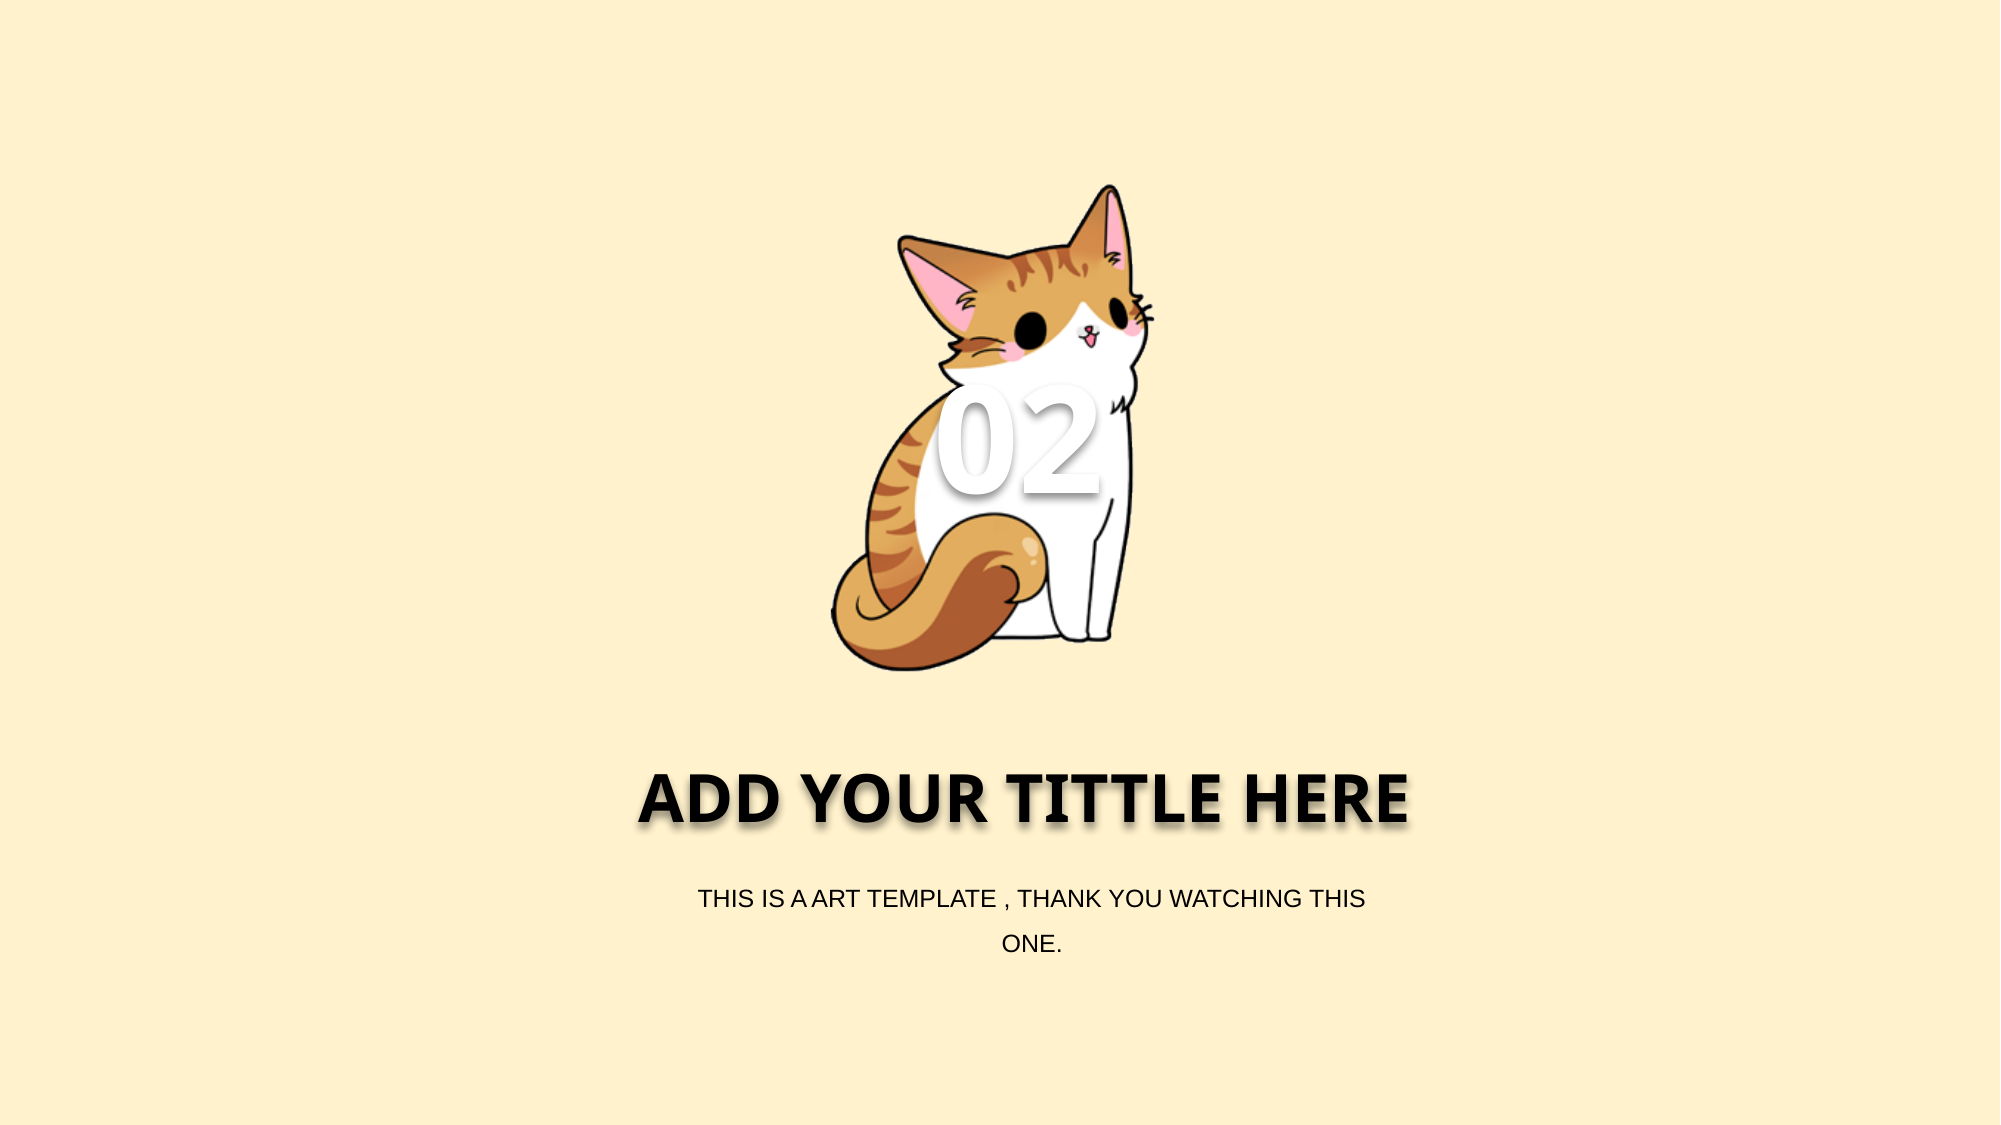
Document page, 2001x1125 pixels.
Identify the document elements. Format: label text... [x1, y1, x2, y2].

picture [825, 177, 1162, 688]
text_box THIS IS A ART TEMPLATE , THANK YOU WATCHING THIS ONE. [662, 860, 1402, 965]
text_box ADD YOUR TITTLE HERE [594, 748, 1457, 844]
